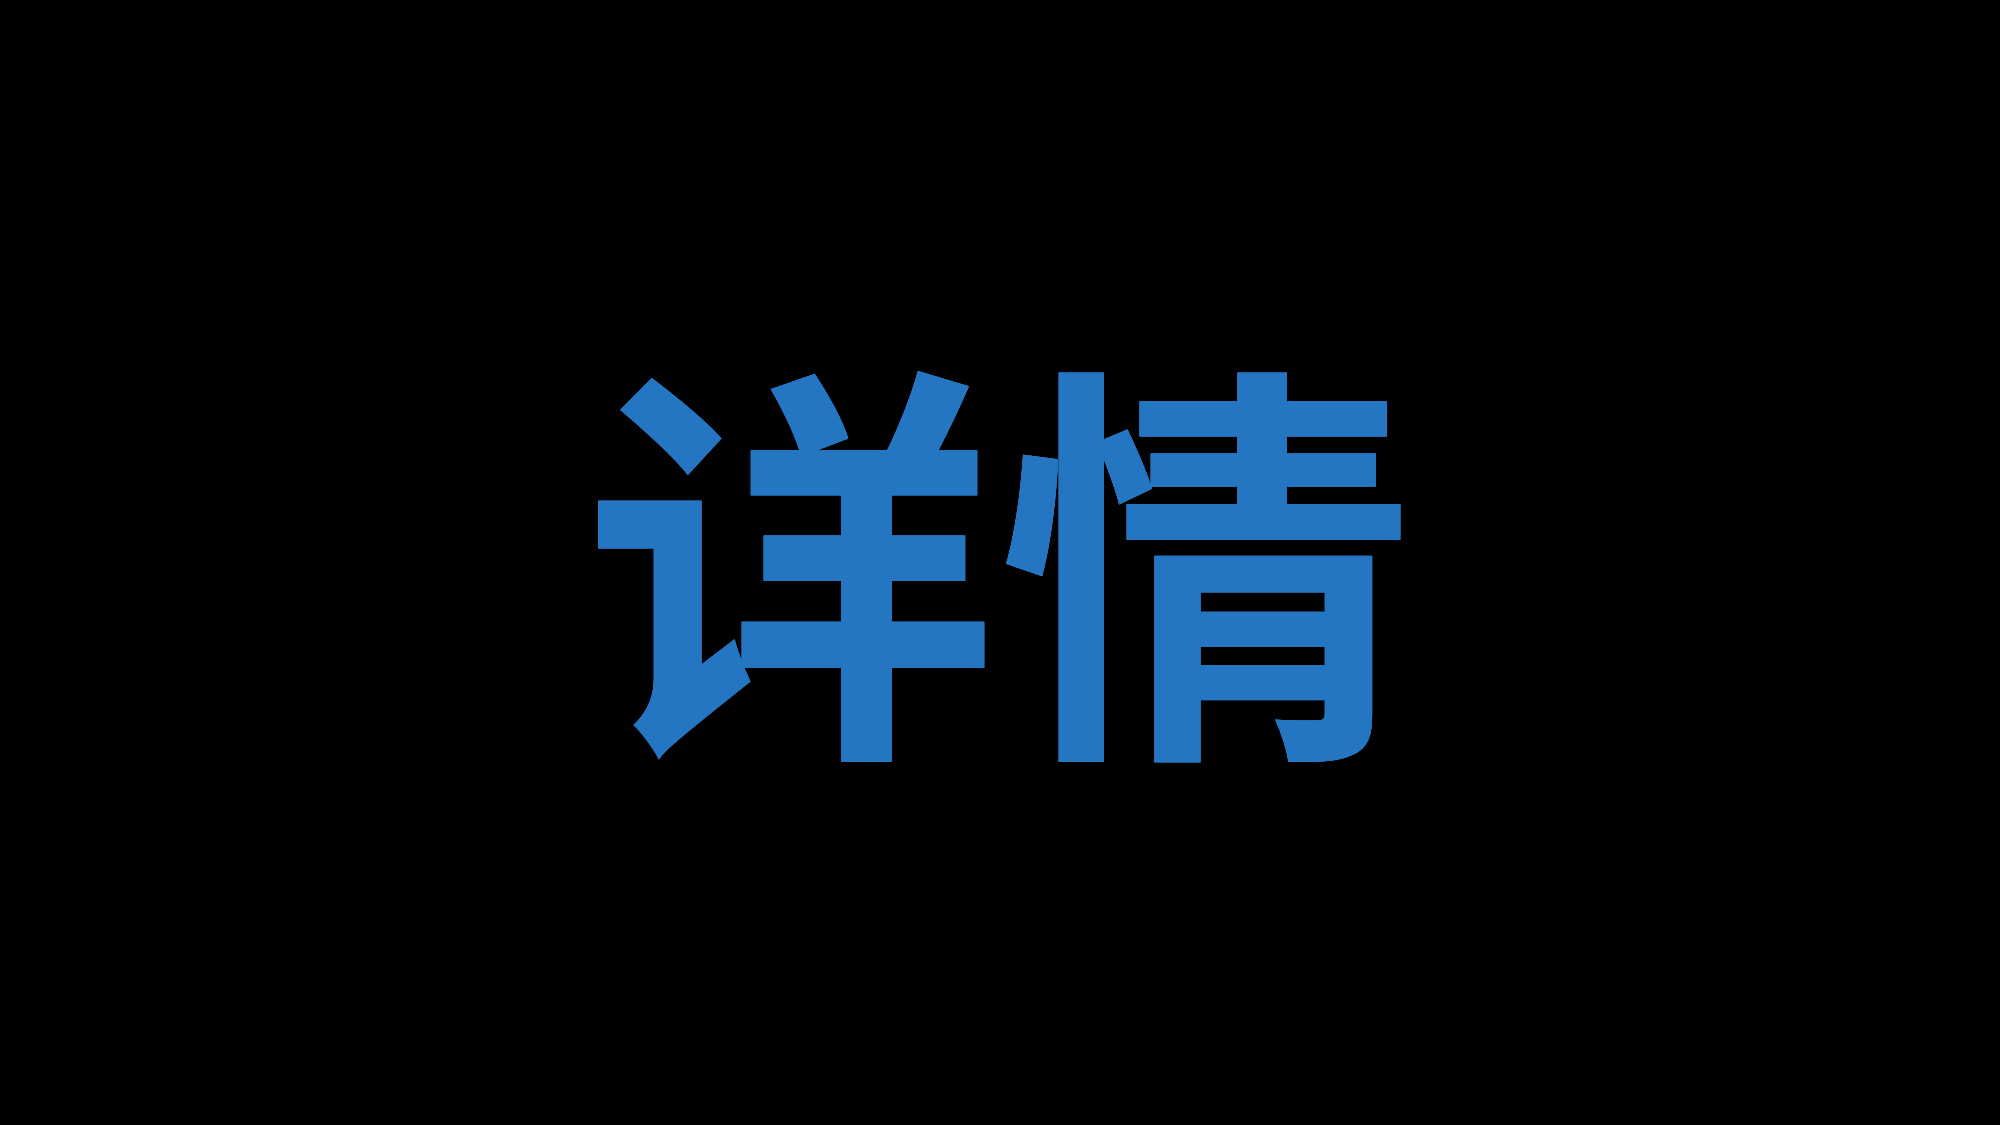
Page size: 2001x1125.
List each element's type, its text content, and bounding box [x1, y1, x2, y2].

text_box 详情 [488, 303, 1512, 816]
